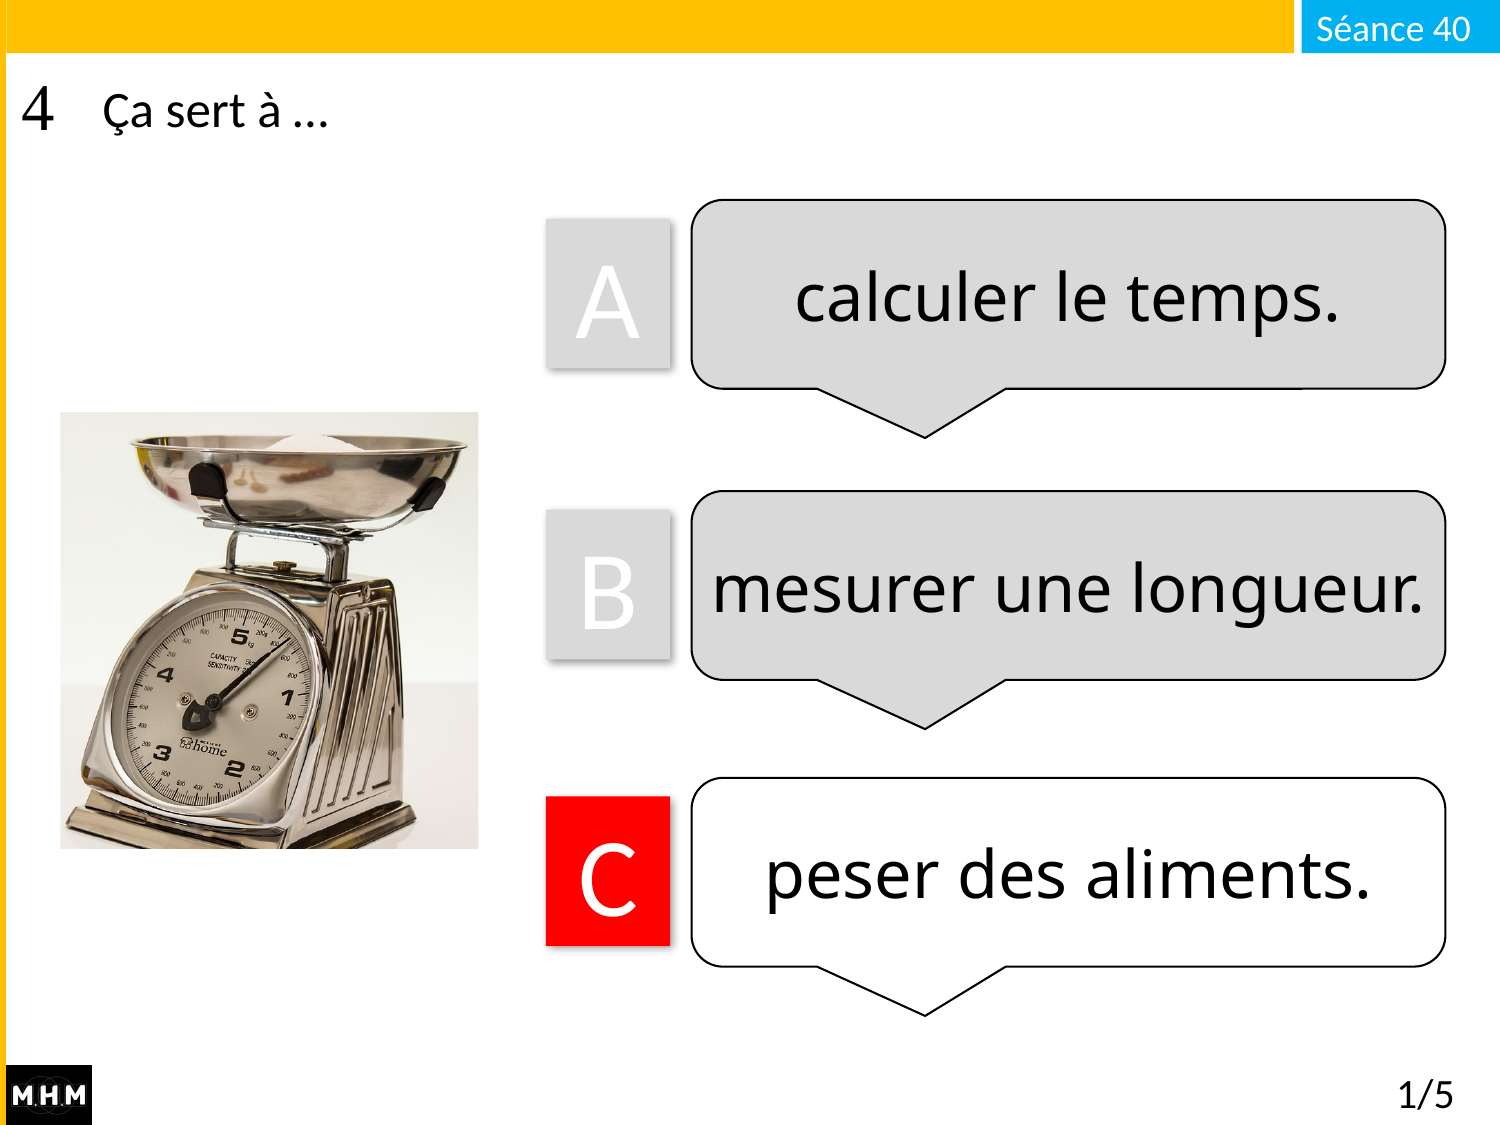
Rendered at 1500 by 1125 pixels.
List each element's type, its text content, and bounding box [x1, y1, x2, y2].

text_box B [545, 509, 671, 660]
picture [60, 412, 479, 849]
text_box mesurer une longueur. [690, 490, 1447, 731]
text_box peser des aliments. [690, 776, 1447, 1018]
title Ça sert à … [87, 38, 1382, 146]
list 1/5 [1351, 1064, 1500, 1125]
text_box A [545, 218, 671, 369]
picture [6, 1065, 92, 1125]
text_box C [545, 796, 671, 947]
text_box calculer le temps. [690, 198, 1447, 440]
